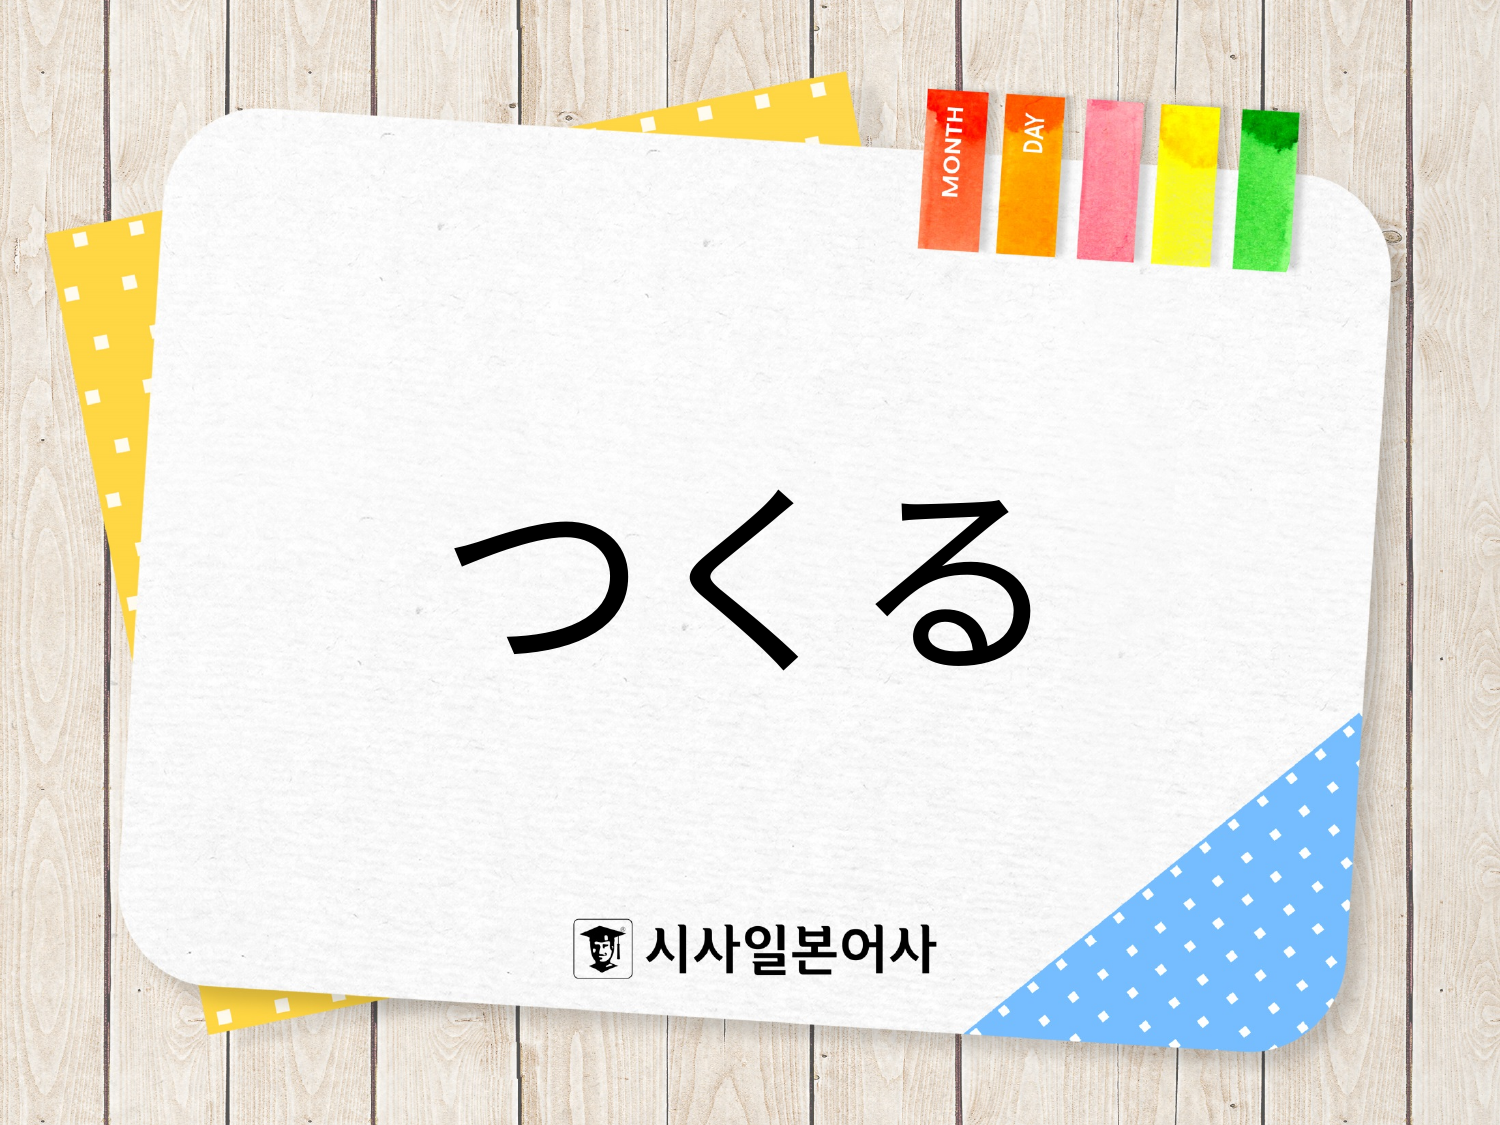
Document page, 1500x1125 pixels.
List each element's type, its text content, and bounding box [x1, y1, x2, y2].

picture [0, 0, 1500, 1125]
title つくる [75, 338, 1425, 811]
